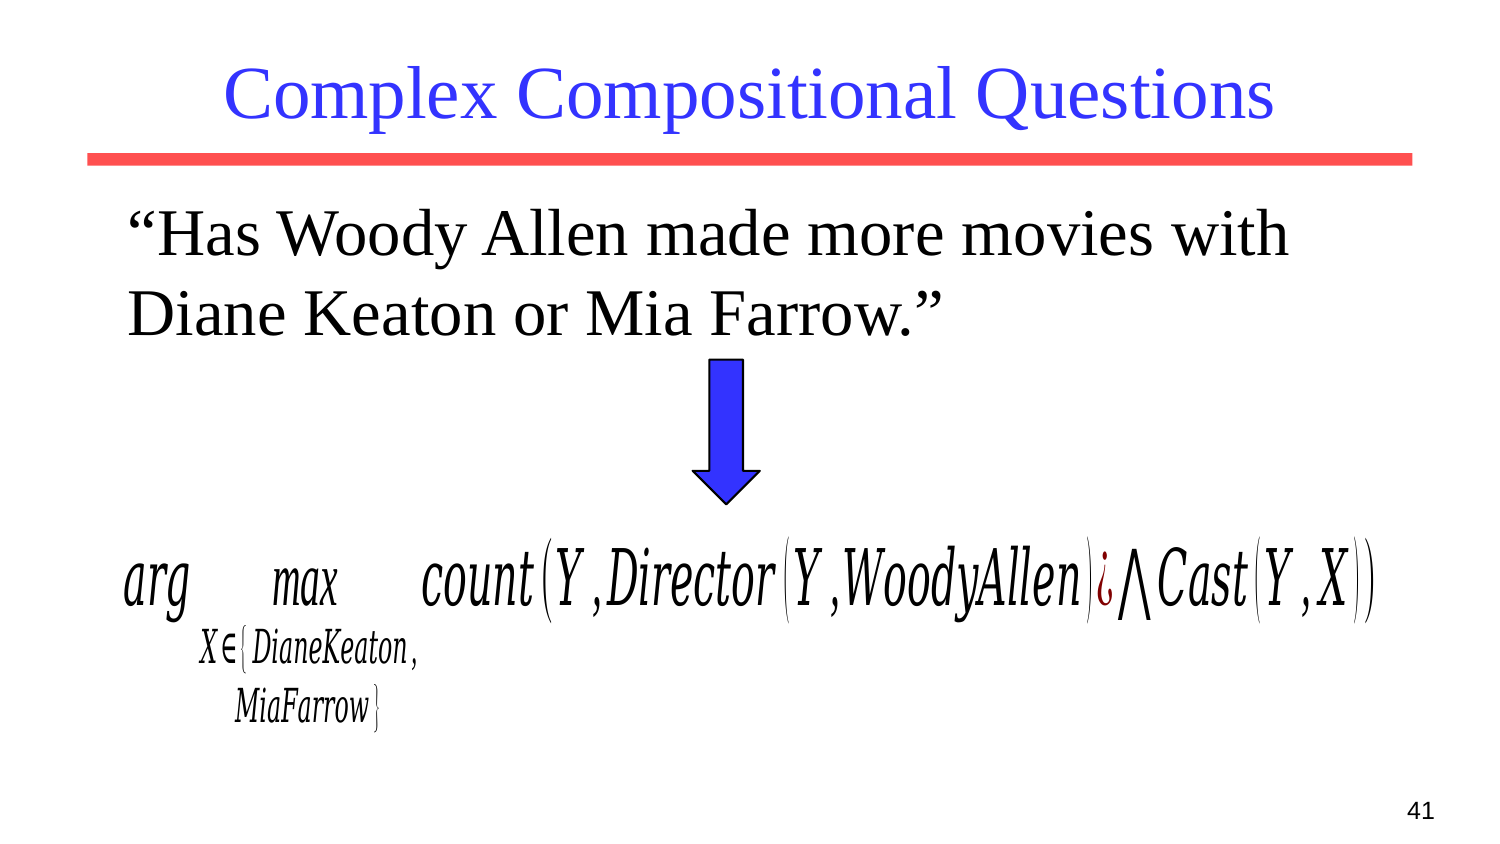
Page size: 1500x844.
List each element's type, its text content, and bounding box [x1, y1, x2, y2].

title Complex Compositional Questions [112, 27, 1388, 151]
text_box [692, 359, 760, 505]
list “Has Woody Allen made more movies with Diane Keaton or Mia Farrow.” [112, 181, 1388, 383]
slide_number 41 [1137, 787, 1451, 844]
